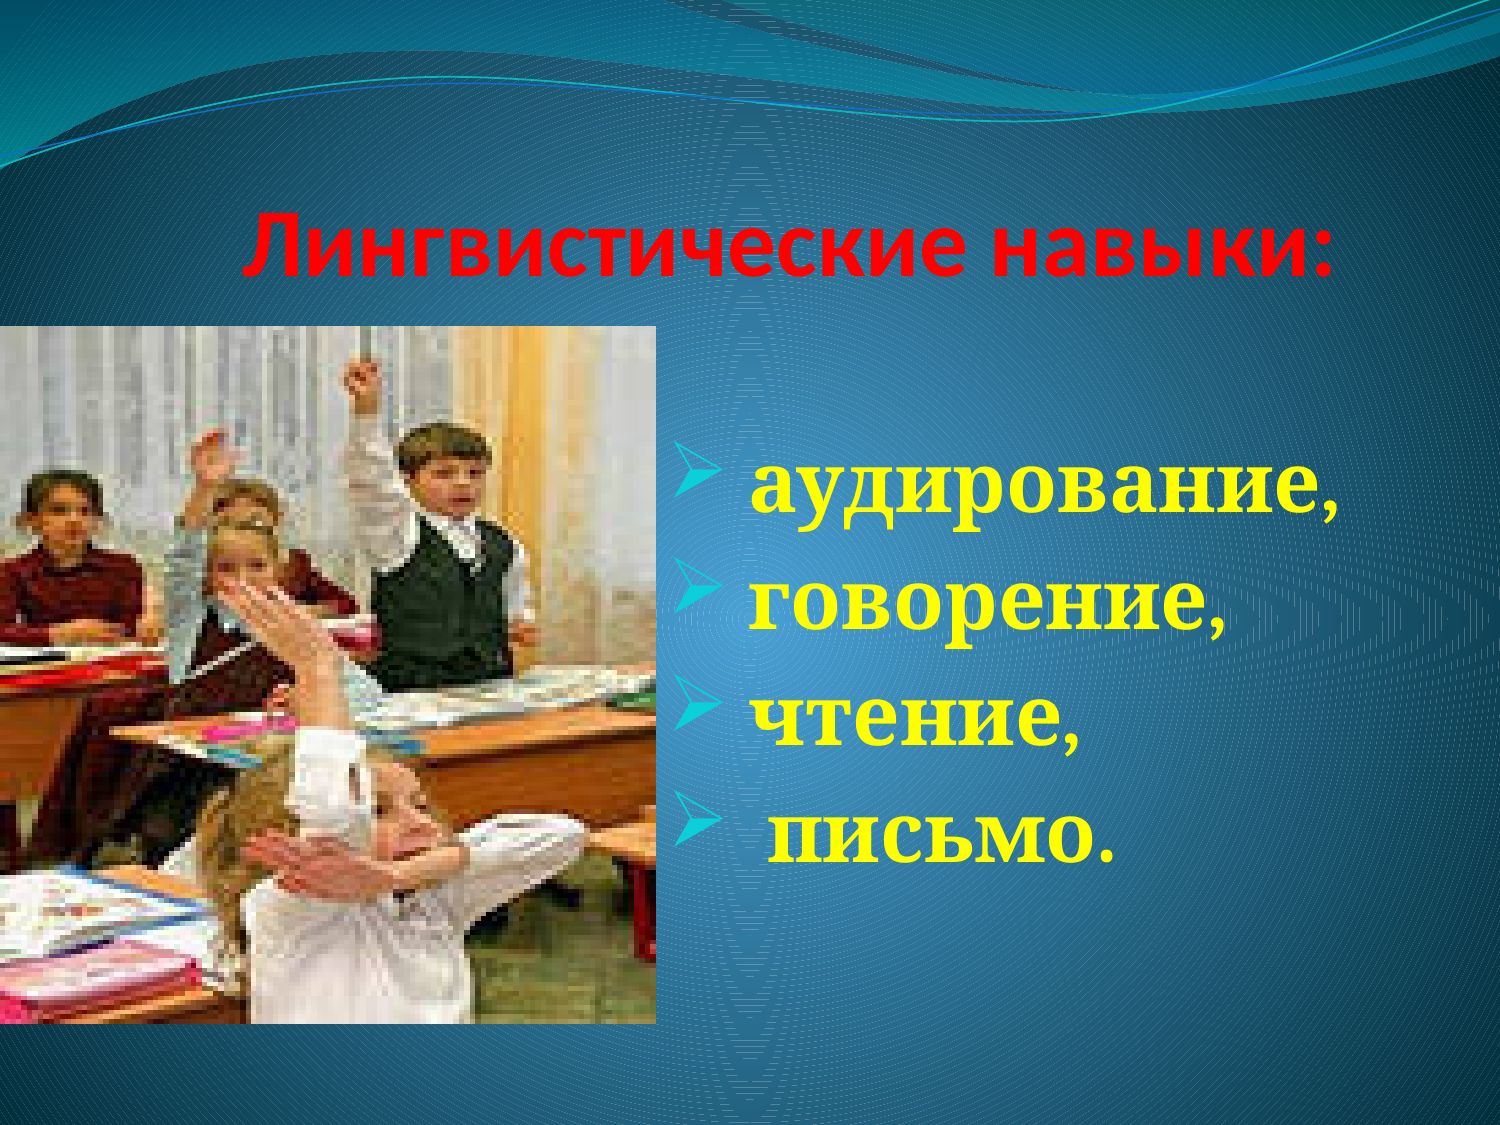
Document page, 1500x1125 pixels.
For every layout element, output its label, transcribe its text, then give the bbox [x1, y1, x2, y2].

picture [0, 326, 656, 1024]
title Лингвистические навыки: [88, 54, 1364, 296]
subtitle аудирование, говорение, чтение, письмо. [667, 421, 1447, 999]
